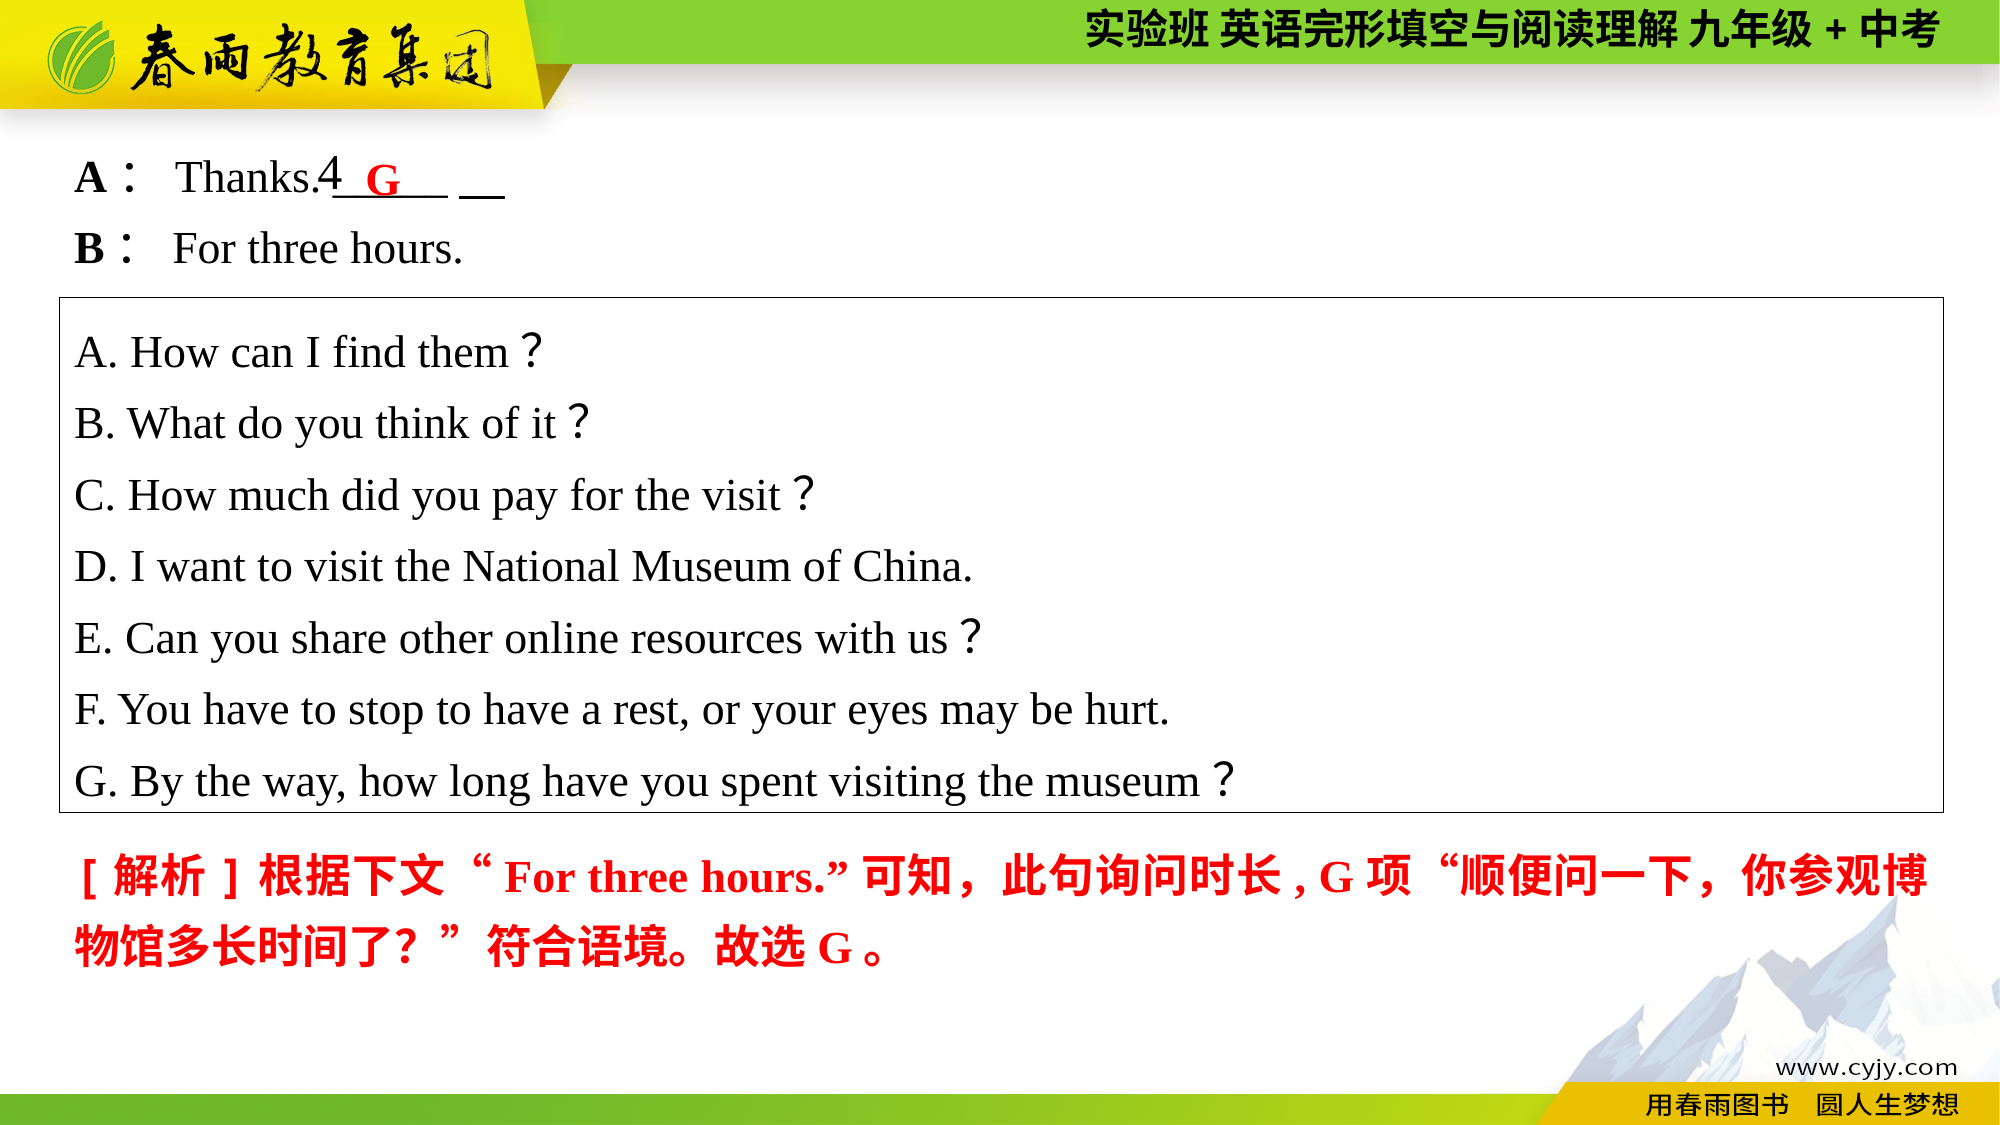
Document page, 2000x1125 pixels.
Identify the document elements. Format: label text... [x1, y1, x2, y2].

text_box [解析]根据下文“For three hours.”可知，此句询问时长, G项“顺便问一下，你参观博物馆多长时间了？”符合语境。故选G。 [59, 822, 1944, 981]
text_box 4 [302, 131, 363, 206]
picture [0, 0, 2000, 1125]
list A：Thanks. _____ B：For three hours. [59, 122, 1944, 282]
text_box A. How can I find them？ B. What do you think of it？ C. How much did you pay for the visit？ D. I want to visit the National Museum of China. E. Can you share other online resources with us？ F. You have to stop to have a rest, or your eyes may be hurt. G. By the way, how long have you spent visiting the museum？ [59, 297, 1944, 813]
text_box G [350, 125, 416, 212]
